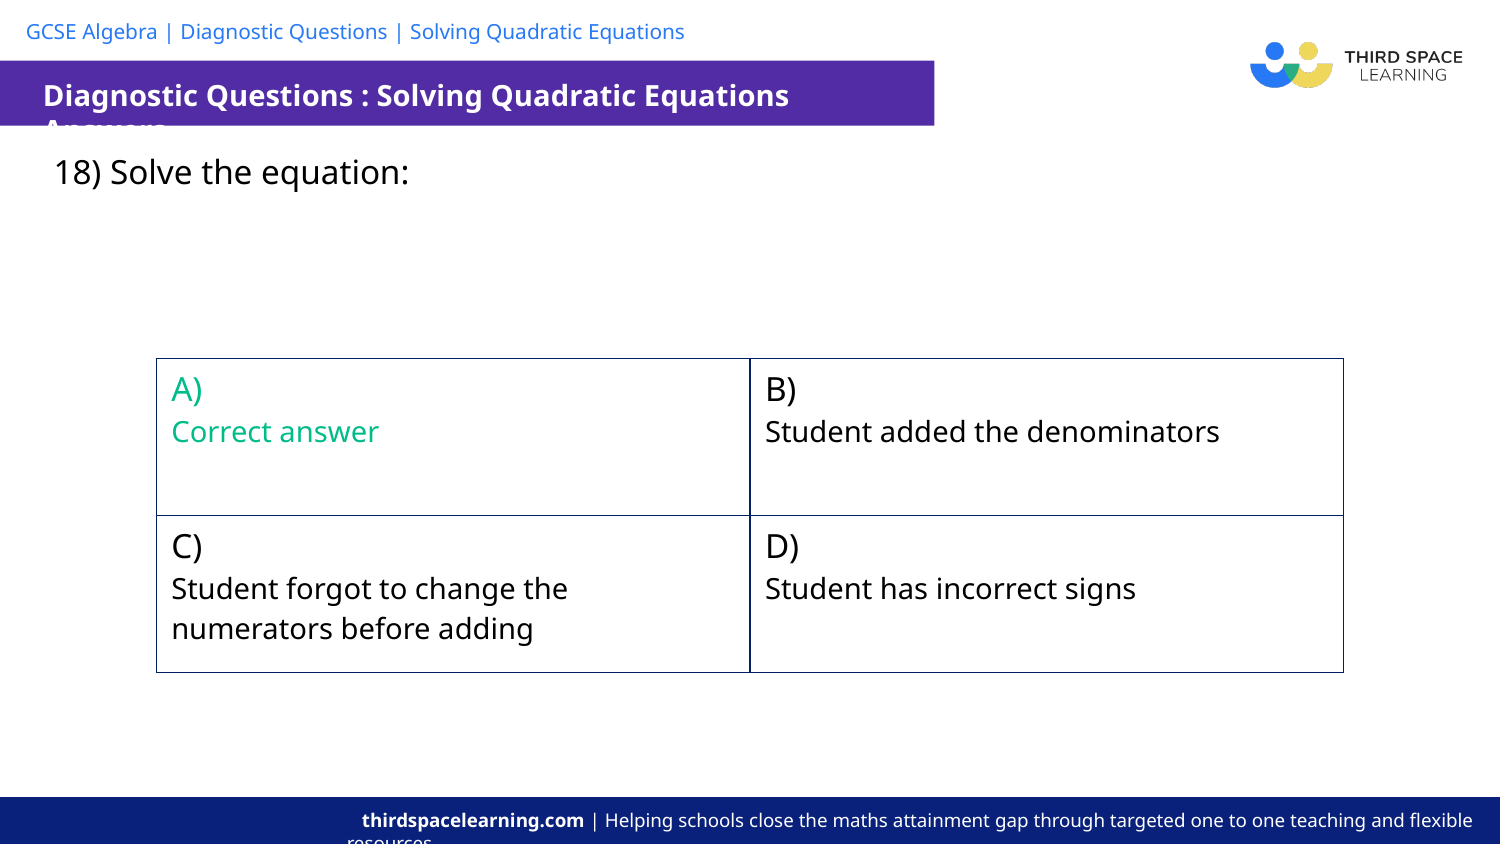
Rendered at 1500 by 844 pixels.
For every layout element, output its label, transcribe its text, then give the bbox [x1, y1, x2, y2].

text_box Diagnostic Questions : Solving Quadratic Equations Answers [27, 61, 929, 141]
picture [1250, 33, 1465, 99]
